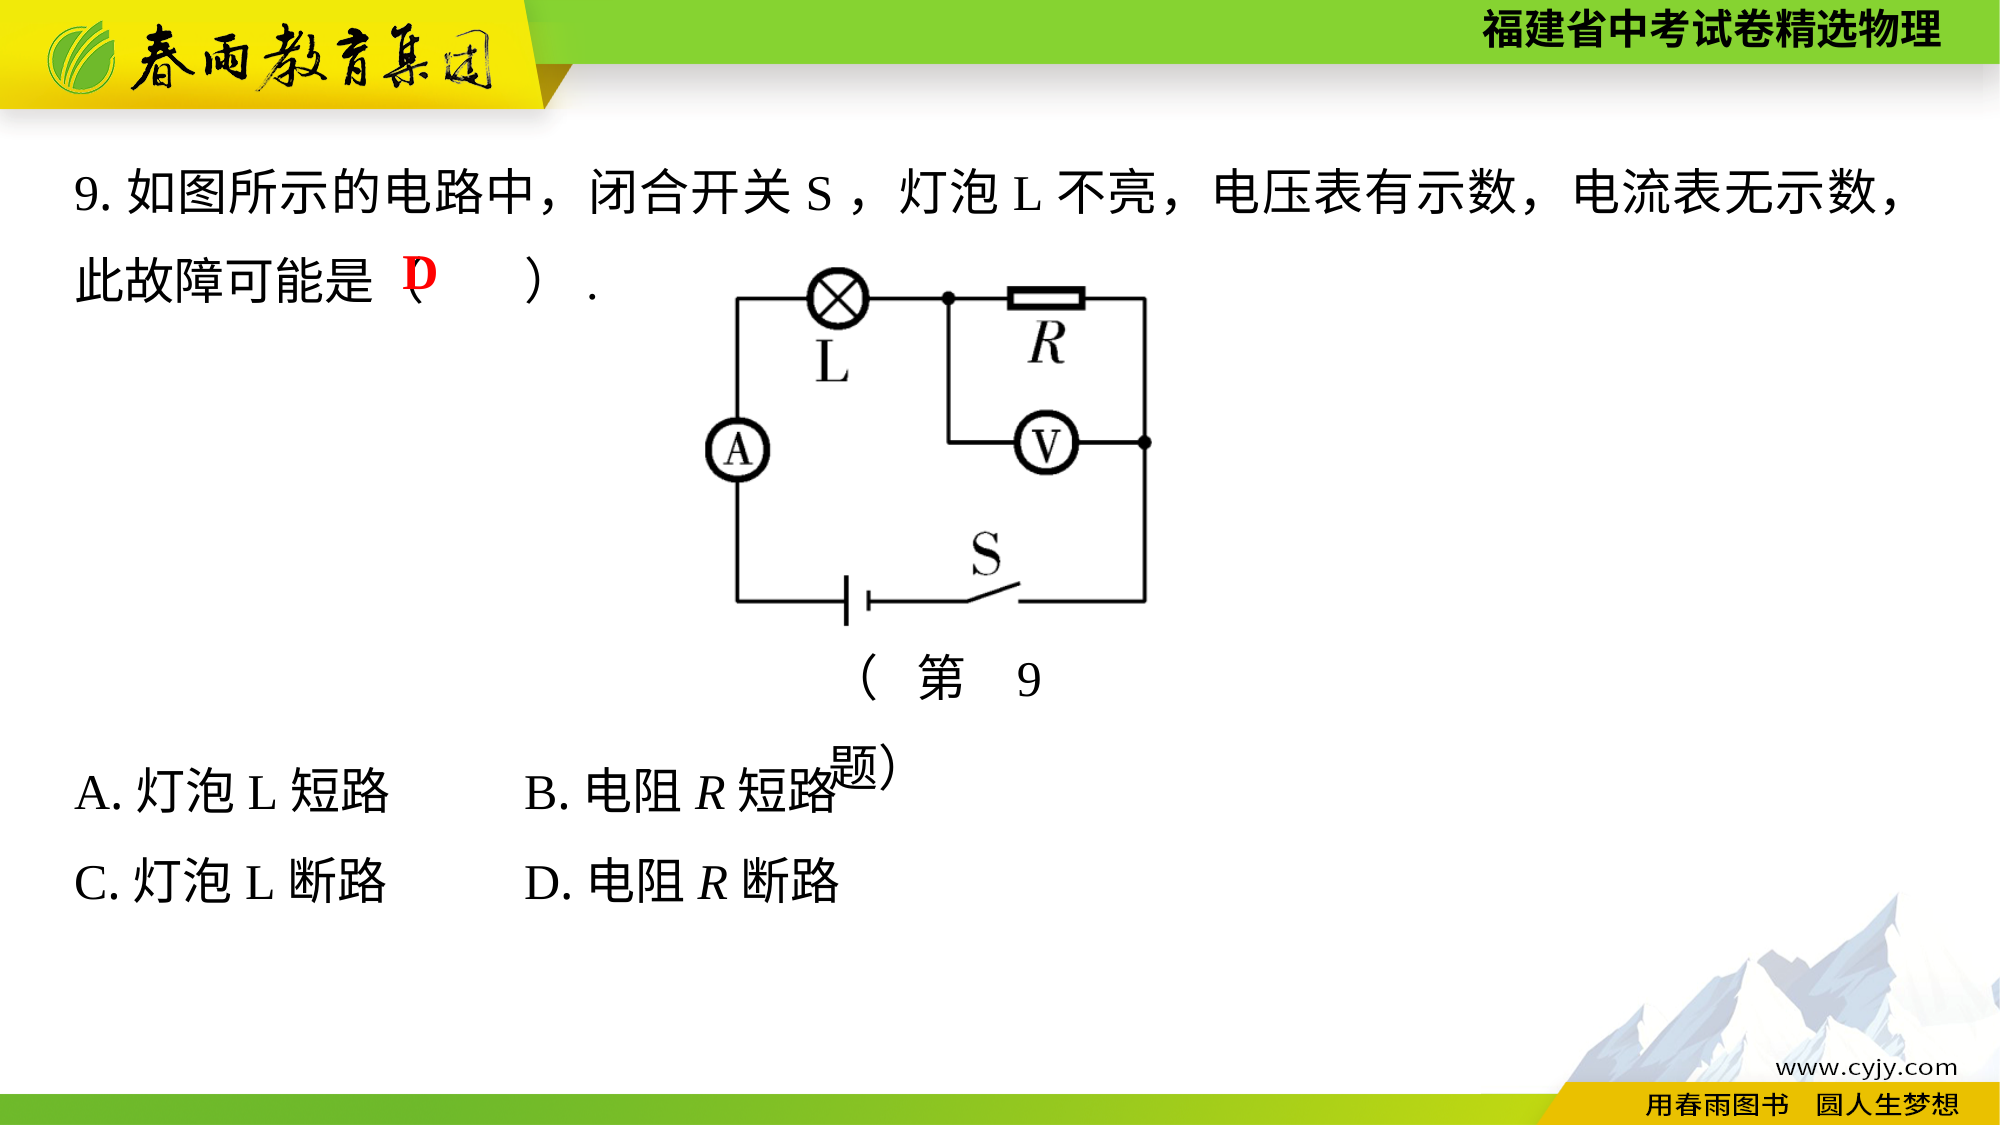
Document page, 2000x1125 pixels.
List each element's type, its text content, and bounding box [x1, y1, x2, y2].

list 9.如图所示的电路中，闭合开关S，灯泡L不亮，电压表有示数，电流表无示数，此故障可能是（ ）. A.灯泡L短路 B.电阻R短路 C.灯泡L断路 D.电阻R断路 [59, 122, 1944, 926]
text_box （第9题） [813, 641, 1069, 714]
picture [0, 0, 2000, 1125]
text_box D [387, 231, 454, 307]
